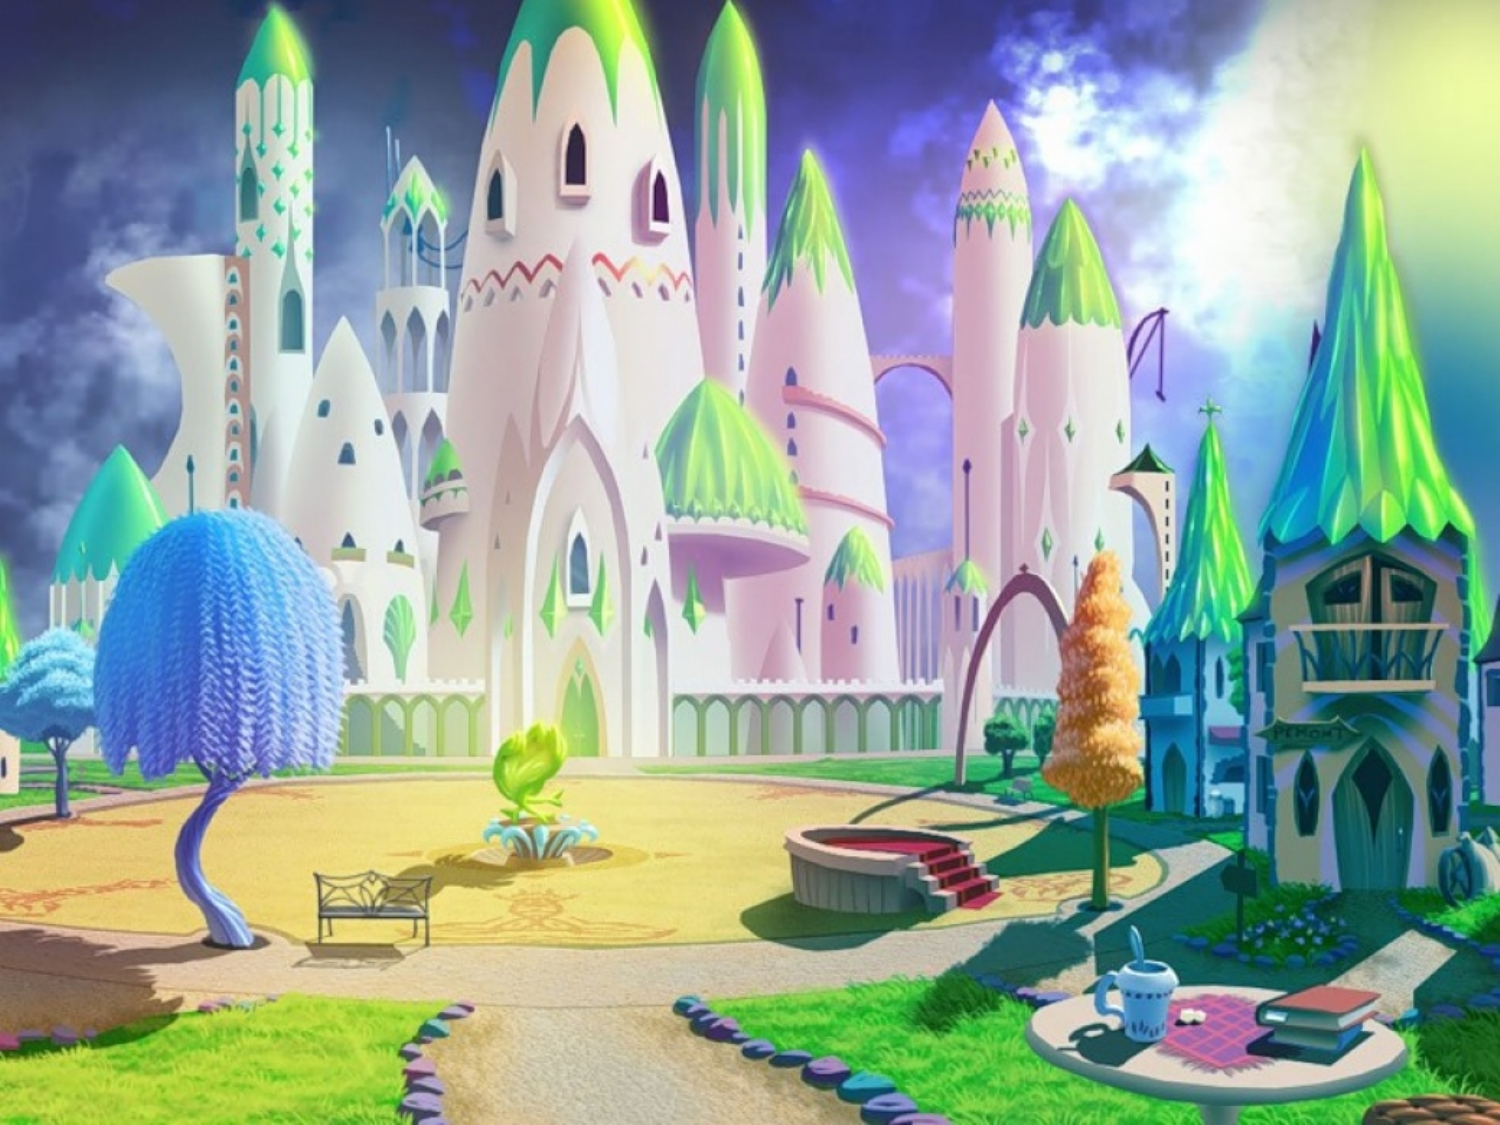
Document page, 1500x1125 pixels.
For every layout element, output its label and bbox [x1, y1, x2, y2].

list [0, 0, 1500, 1125]
